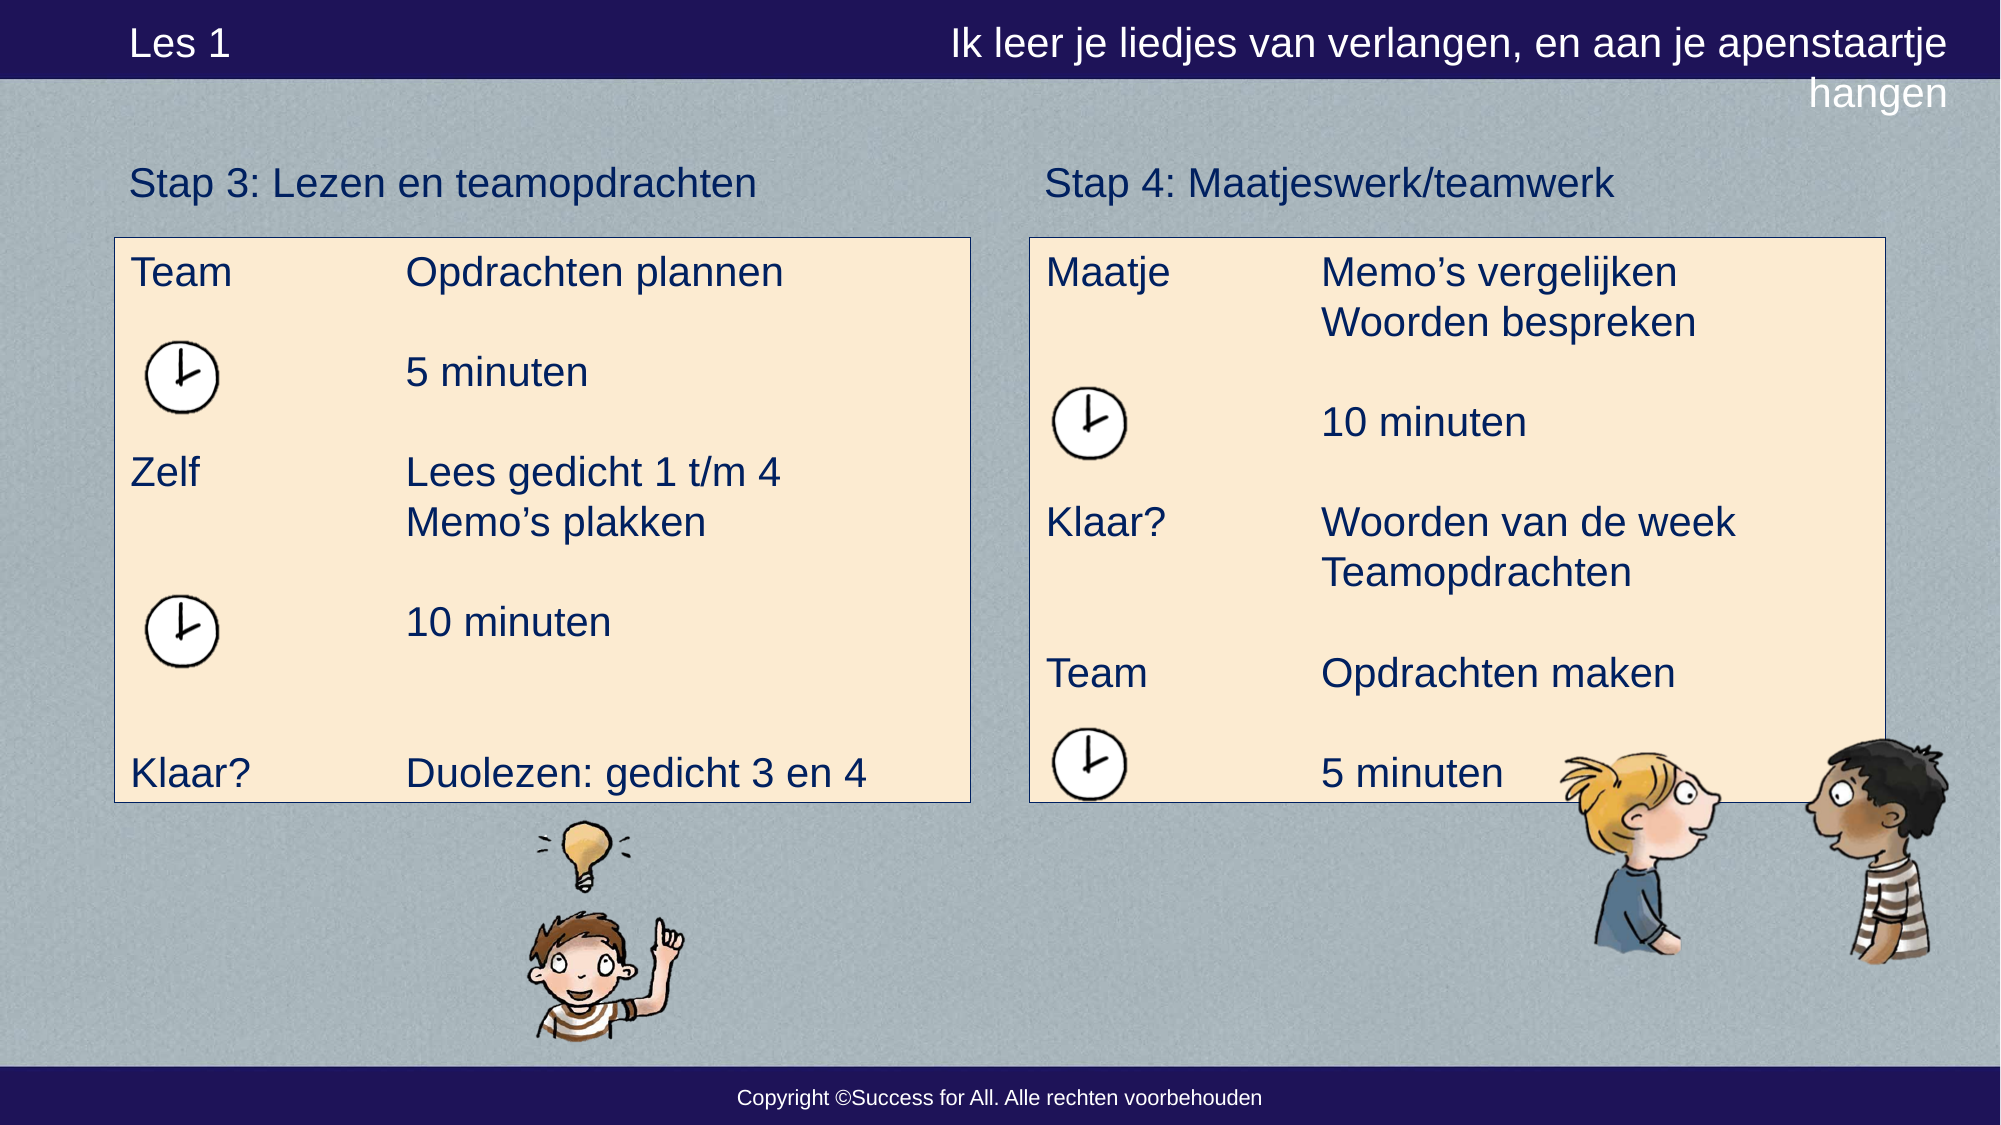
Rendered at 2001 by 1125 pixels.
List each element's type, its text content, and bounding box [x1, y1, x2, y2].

text_box Ik leer je liedjes van verlangen, en aan je apenstaartje hangen [786, 8, 1963, 123]
text_box Stap 3: Lezen en teamopdrachten [114, 148, 907, 214]
text_box Copyright ©Success for All. Alle rechten voorbehouden [0, 1076, 2000, 1125]
text_box Stap 4: Maatjeswerk/teamwerk [1029, 148, 1822, 214]
picture [0, 0, 2001, 1125]
text_box Maatje Memo’s vergelijken Woorden bespreken 10 minuten Klaar? Woorden van de week Teamopdrachten Team Opdrachten maken 5 minuten [1029, 237, 1886, 803]
text_box Les 1 [114, 8, 354, 73]
text_box Team Opdrachten plannen 5 minuten Zelf Lees gedicht 1 t/m 4 Memo’s plakken 10 minuten Klaar? Duolezen: gedicht 3 en 4 [114, 237, 971, 803]
